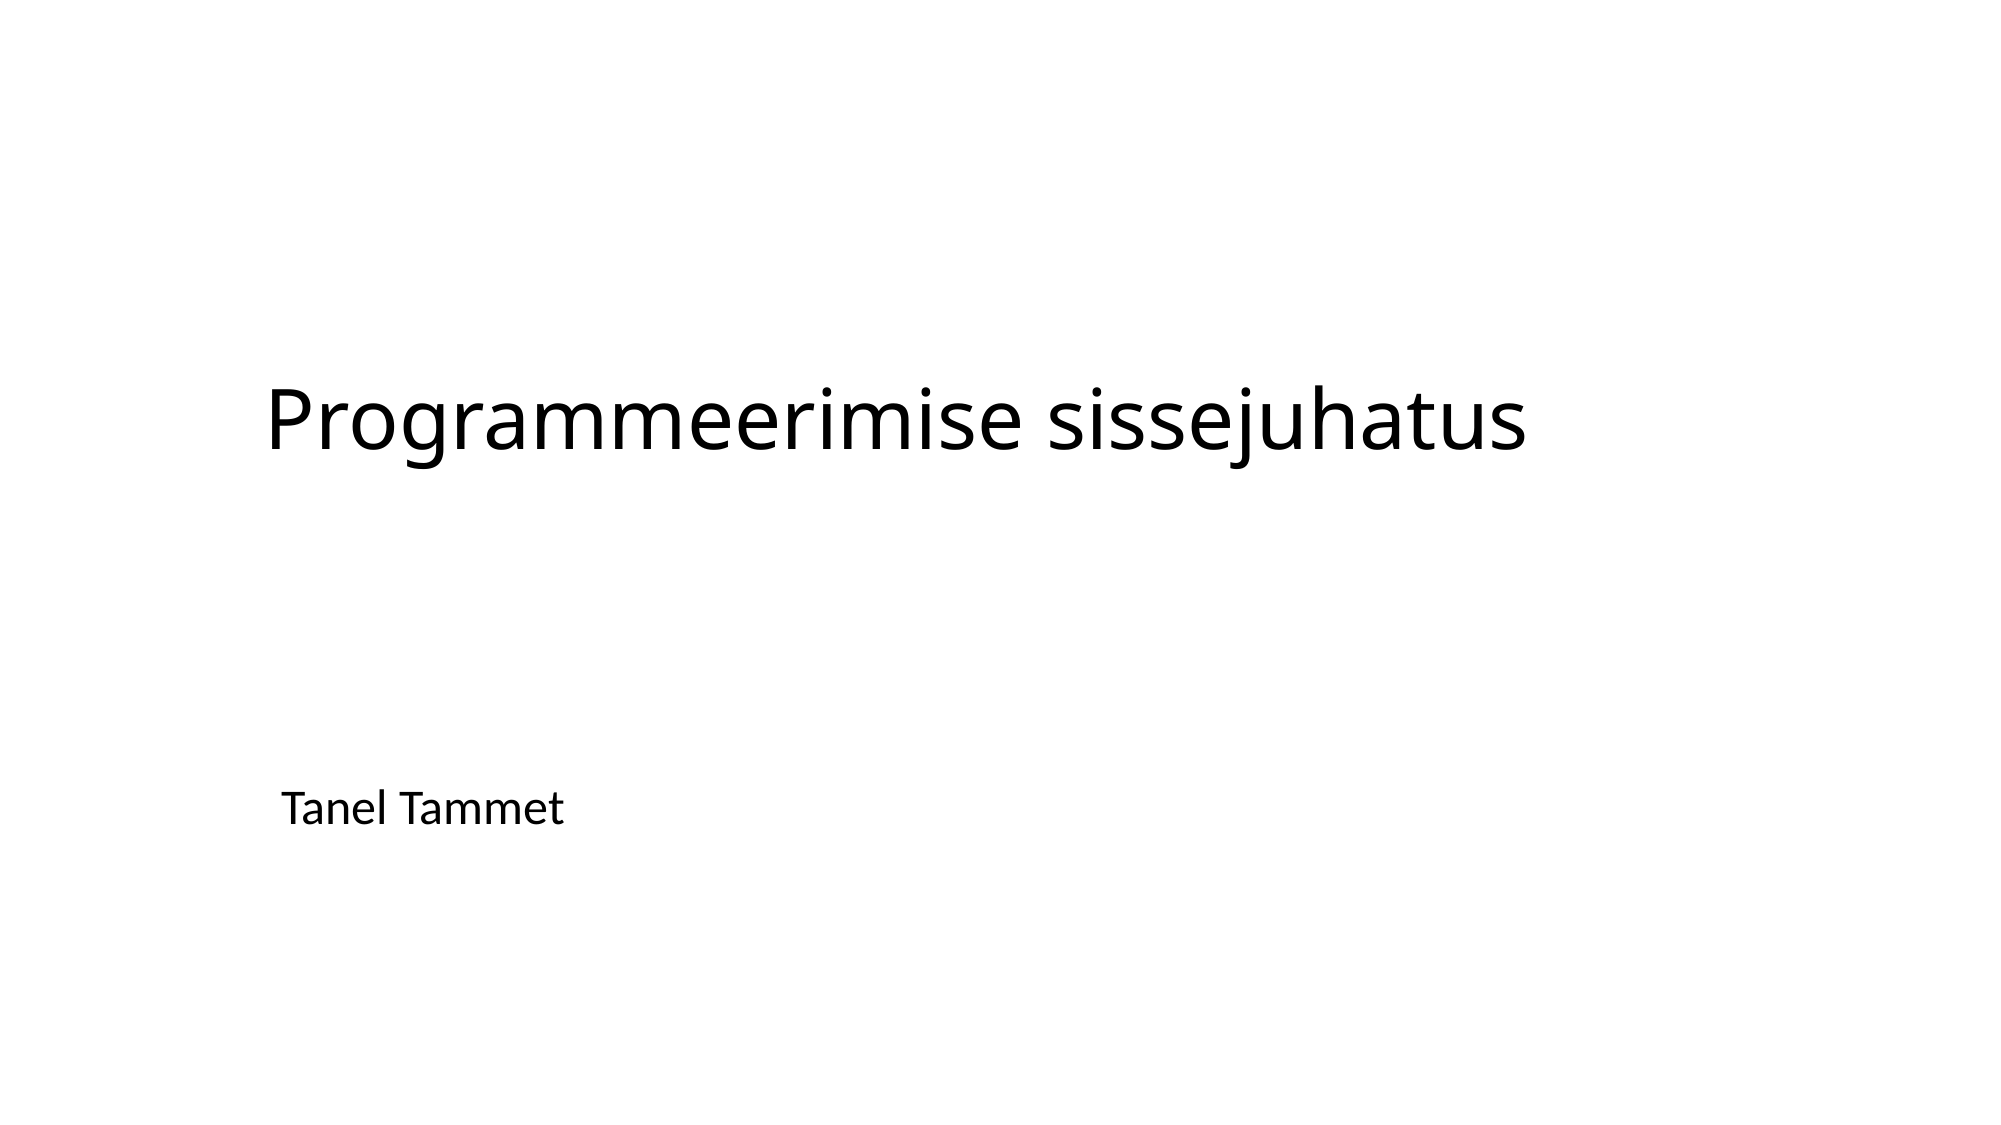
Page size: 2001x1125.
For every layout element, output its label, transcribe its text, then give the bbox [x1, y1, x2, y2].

title Programmeerimise sissejuhatus [249, 184, 1750, 576]
subtitle Tanel Tammet [266, 618, 1316, 906]
